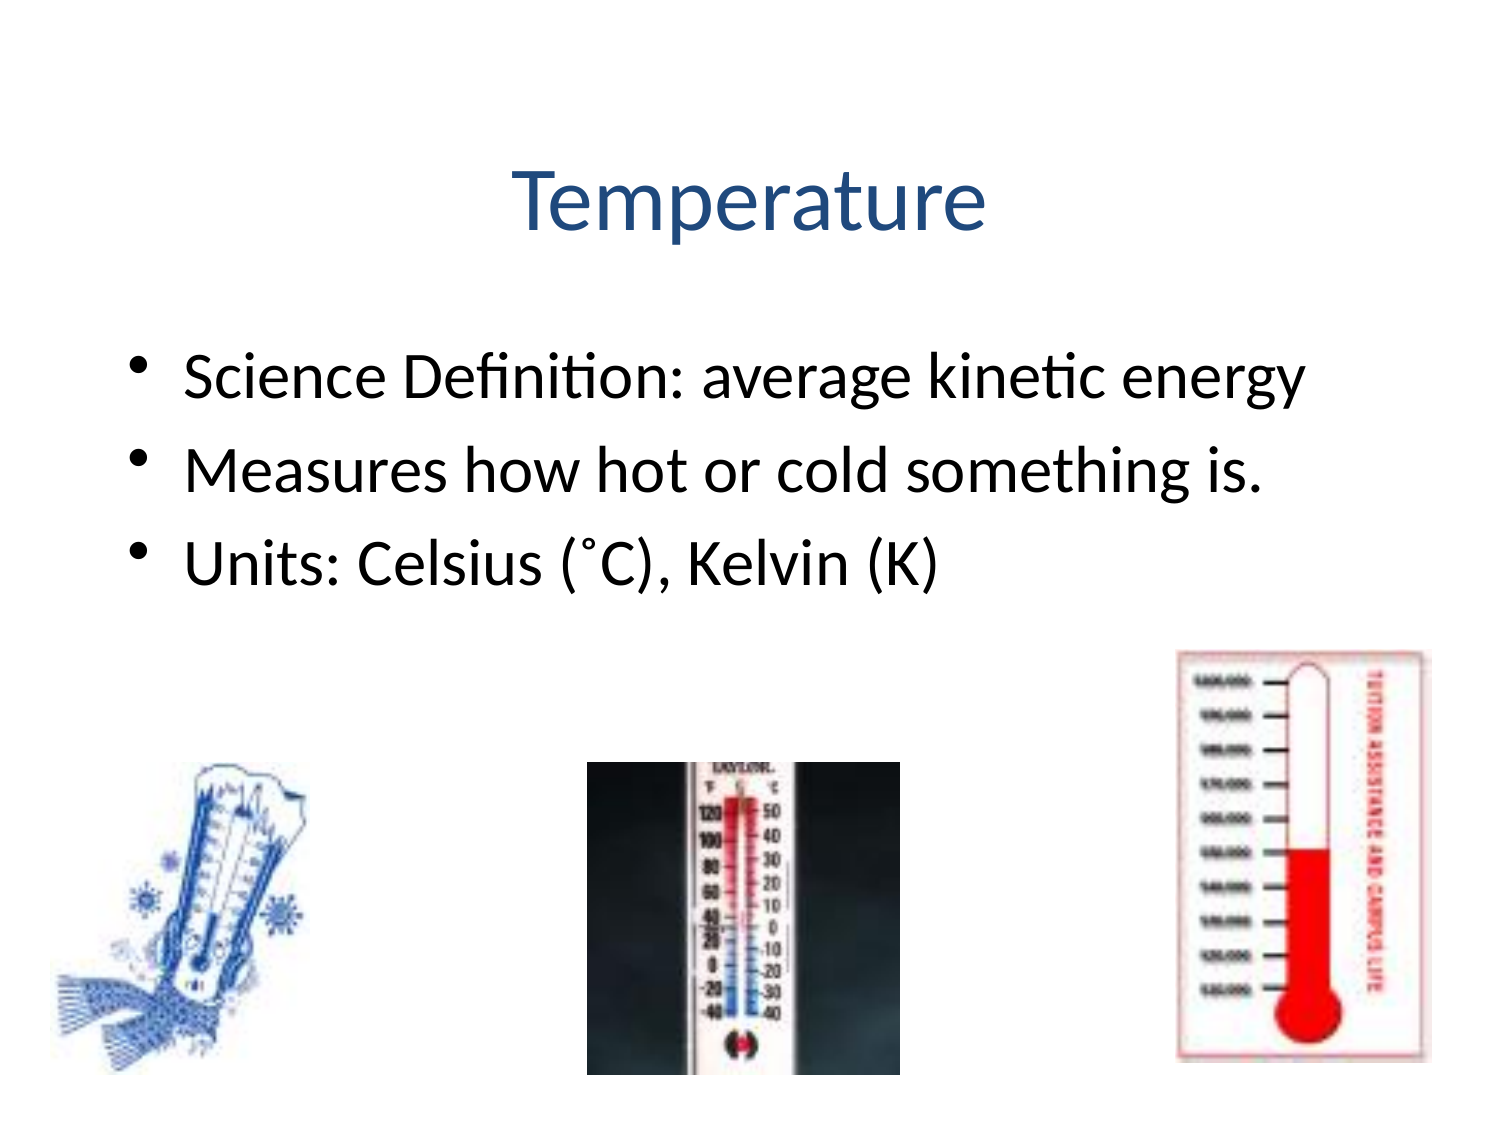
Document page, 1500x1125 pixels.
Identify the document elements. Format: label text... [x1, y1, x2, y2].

text_box Temperature [112, 99, 1388, 288]
picture [49, 762, 311, 1076]
text_box Science Definition: average kinetic energy Measures how hot or cold something is. Units: Celsius (˚C), Kelvin (K) [112, 324, 1388, 1000]
picture [1174, 649, 1432, 1063]
picture [587, 762, 901, 1076]
